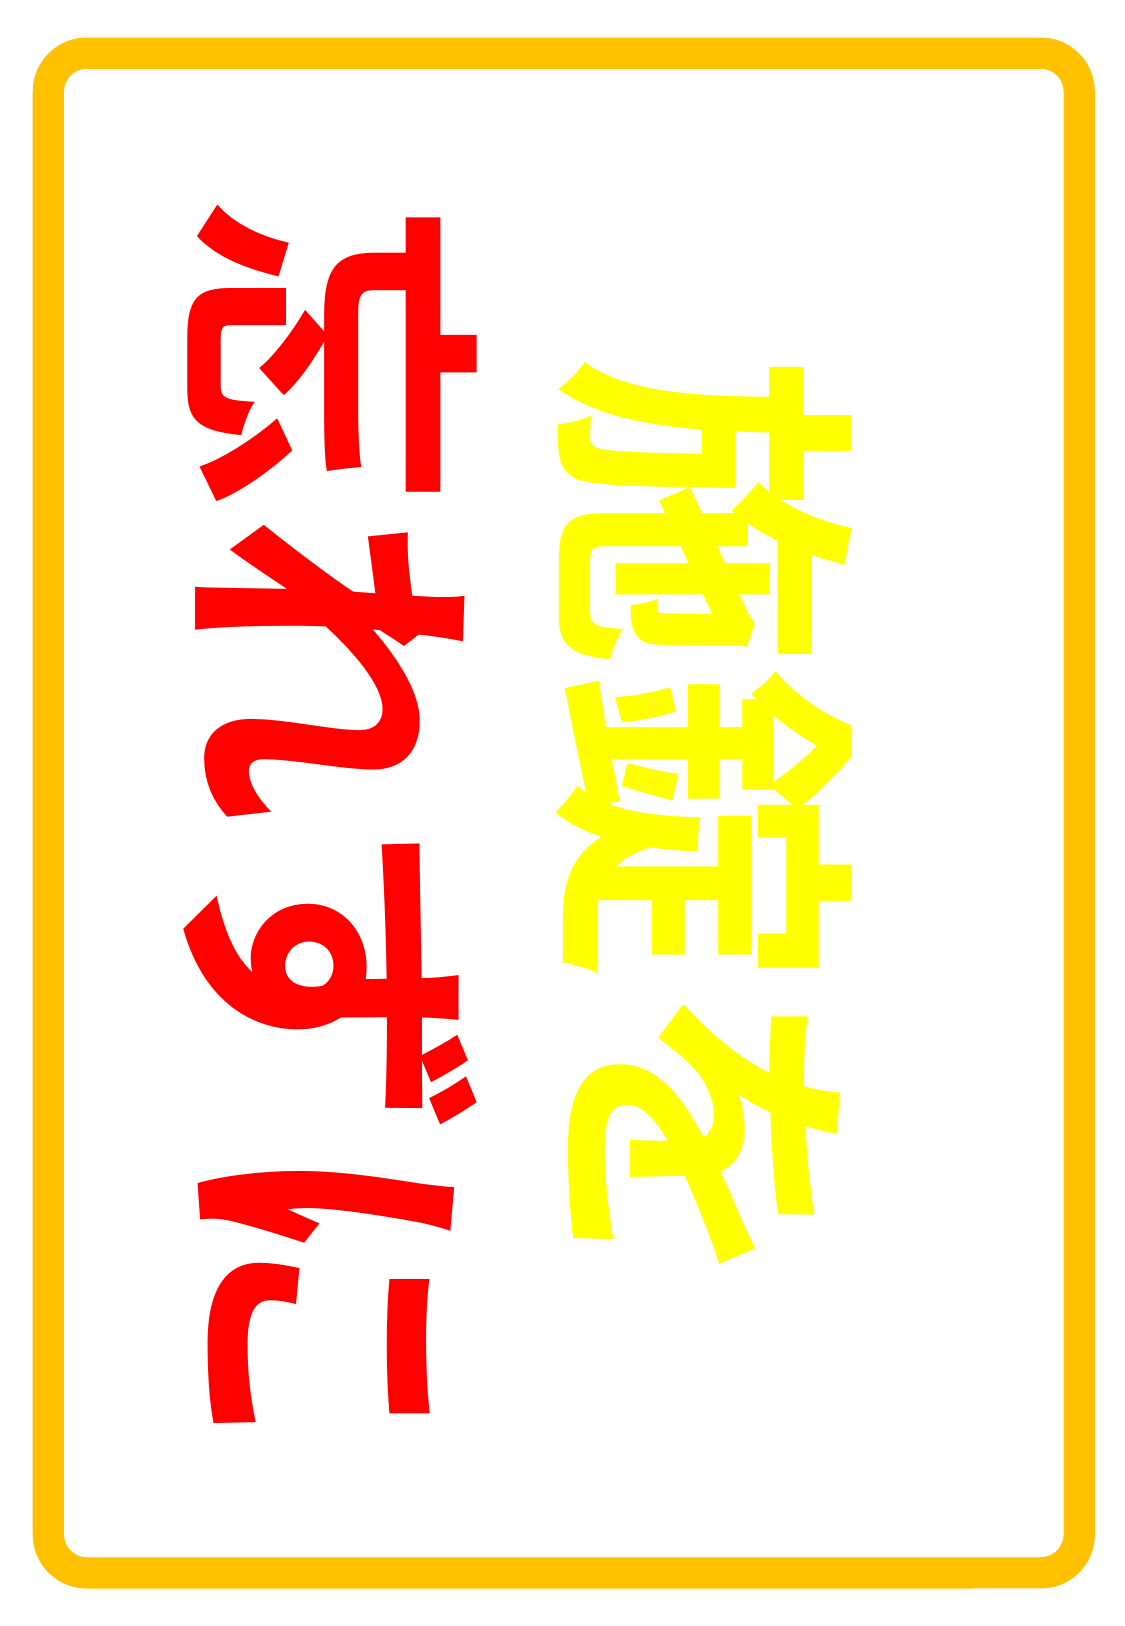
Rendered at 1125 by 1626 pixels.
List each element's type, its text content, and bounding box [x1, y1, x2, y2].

text_box [46, 51, 141, 1576]
text_box [930, 51, 1082, 1575]
text_box 施錠を 忘れずに [141, 37, 930, 1614]
